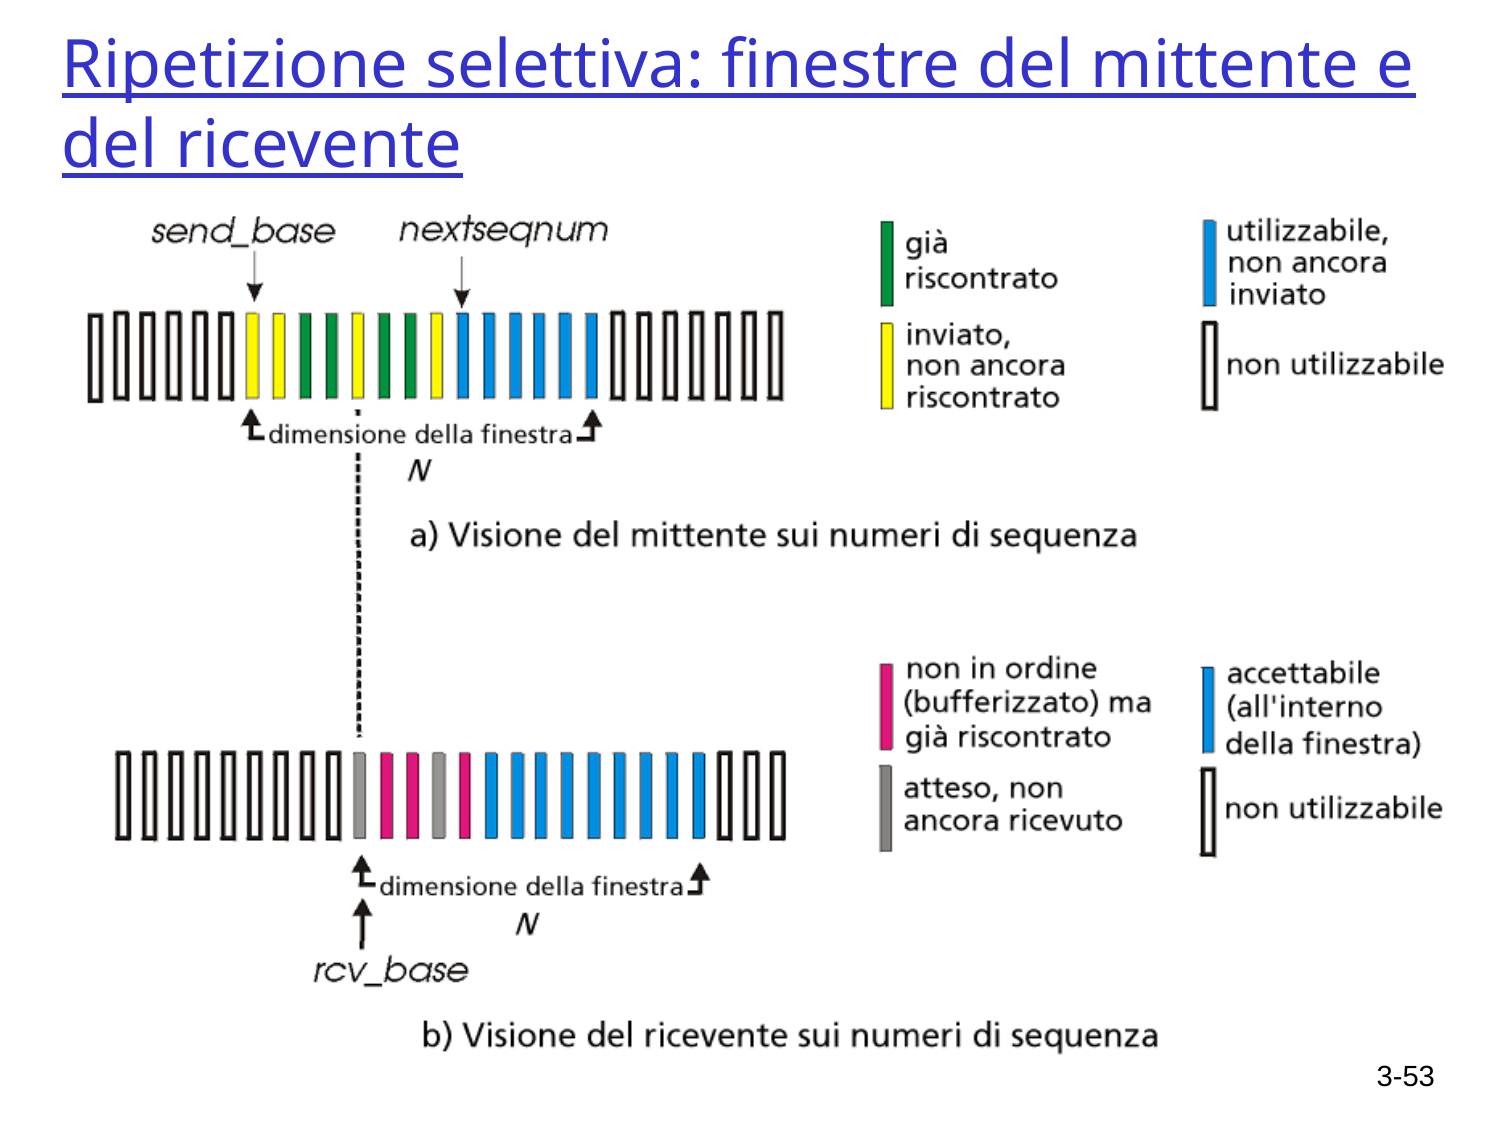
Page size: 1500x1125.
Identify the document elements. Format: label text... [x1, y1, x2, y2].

slide_number 3-53 [1338, 1065, 1451, 1125]
title Ripetizione selettiva: finestre del mittente e del ricevente [46, 22, 1440, 180]
picture [80, 206, 1453, 1058]
